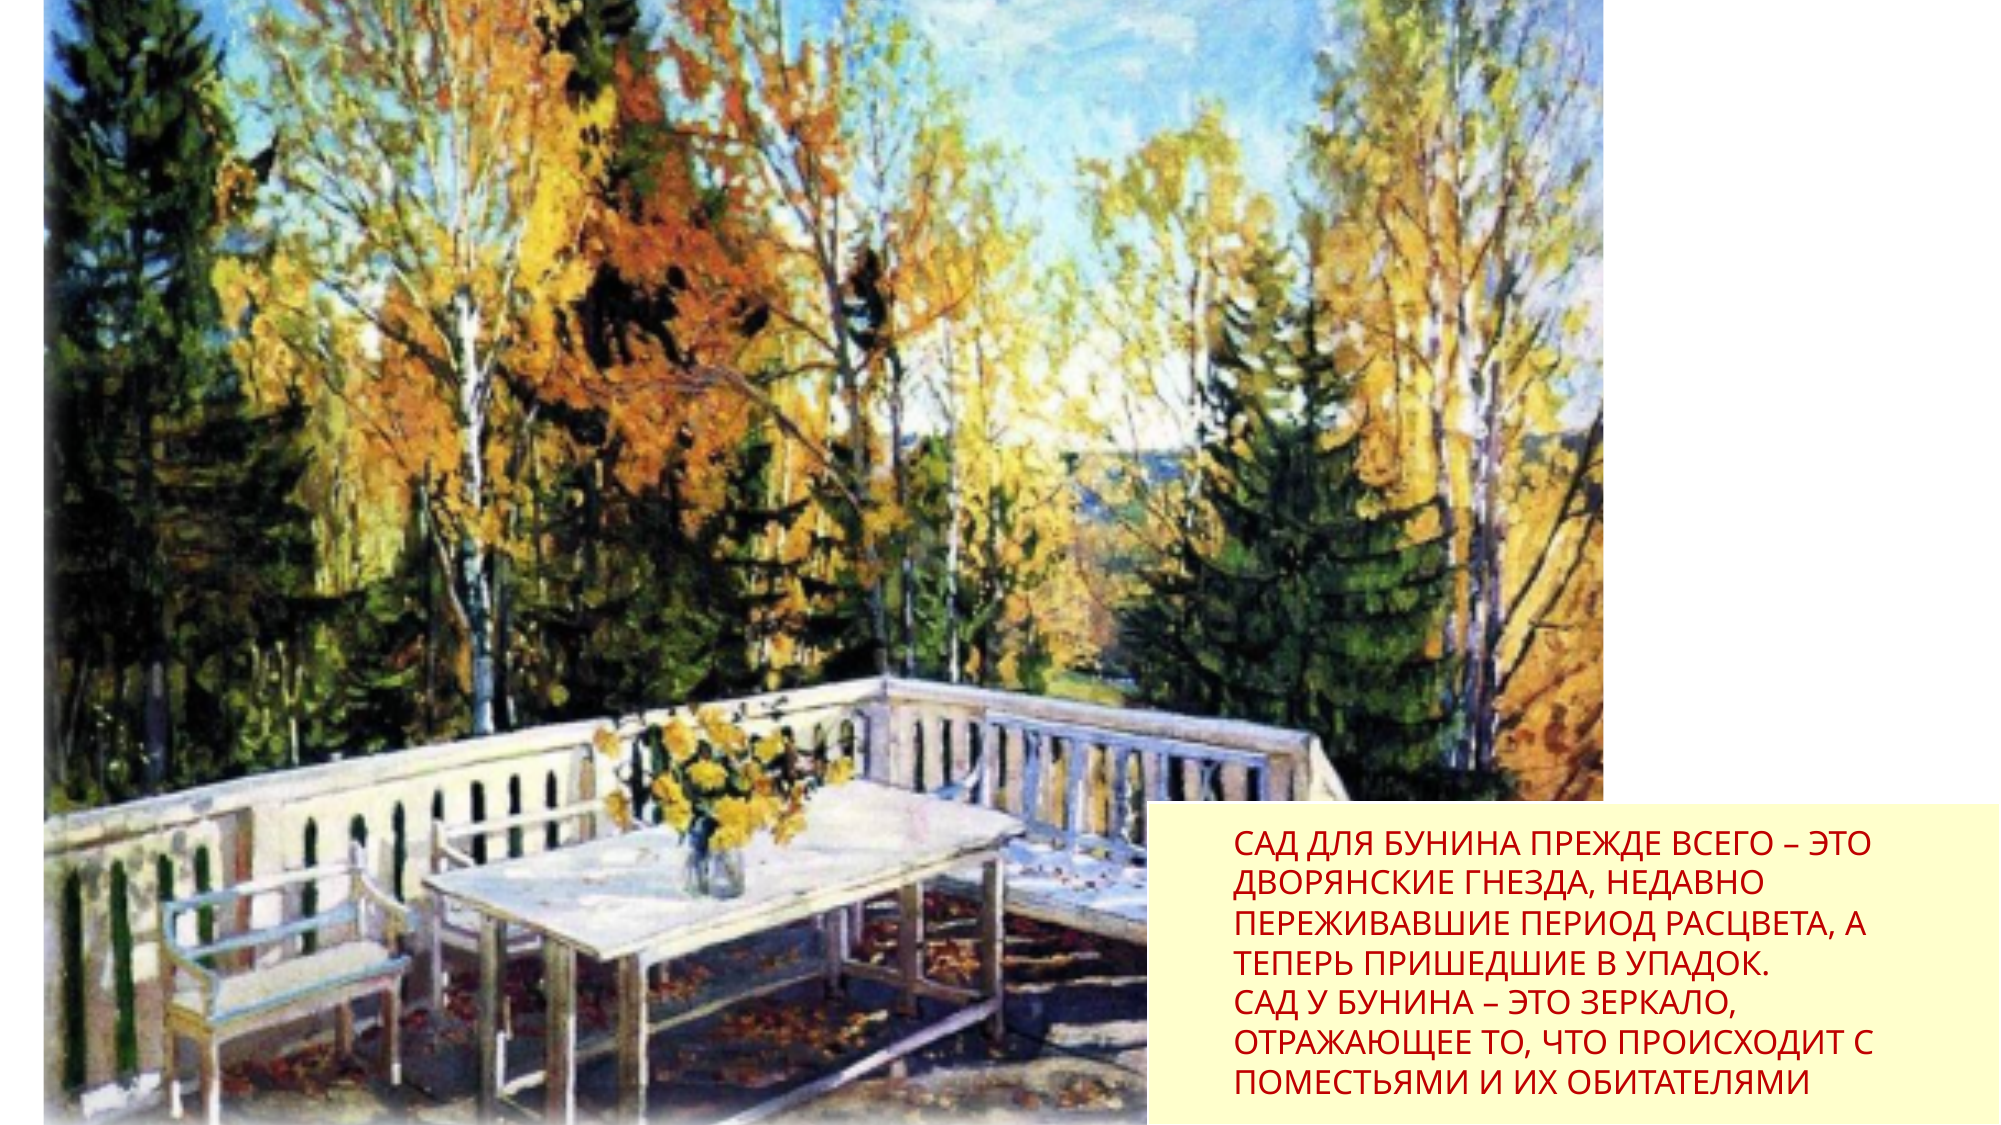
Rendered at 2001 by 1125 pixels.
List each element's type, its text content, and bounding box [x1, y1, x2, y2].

text_box [1604, 801, 2000, 1125]
picture [43, 0, 1604, 1125]
text_box САД ДЛЯ БУНИНА ПРЕЖДЕ ВСЕГО – ЭТО ДВОРЯНСКИЕ ГНЕЗДА, НЕДАВНО ПЕРЕЖИВАВШИЕ ПЕРИОД РАСЦВЕТА, А ТЕПЕРЬ ПРИШЕДШИЕ В УПАДОК. САД У БУНИНА – ЭТО ЗЕРКАЛО, ОТРАЖАЮЩЕЕ ТО, ЧТО ПРОИСХОДИТ С ПОМЕСТЬЯМИ И ИХ ОБИТАТЕЛЯМИ [1604, 814, 1899, 1125]
